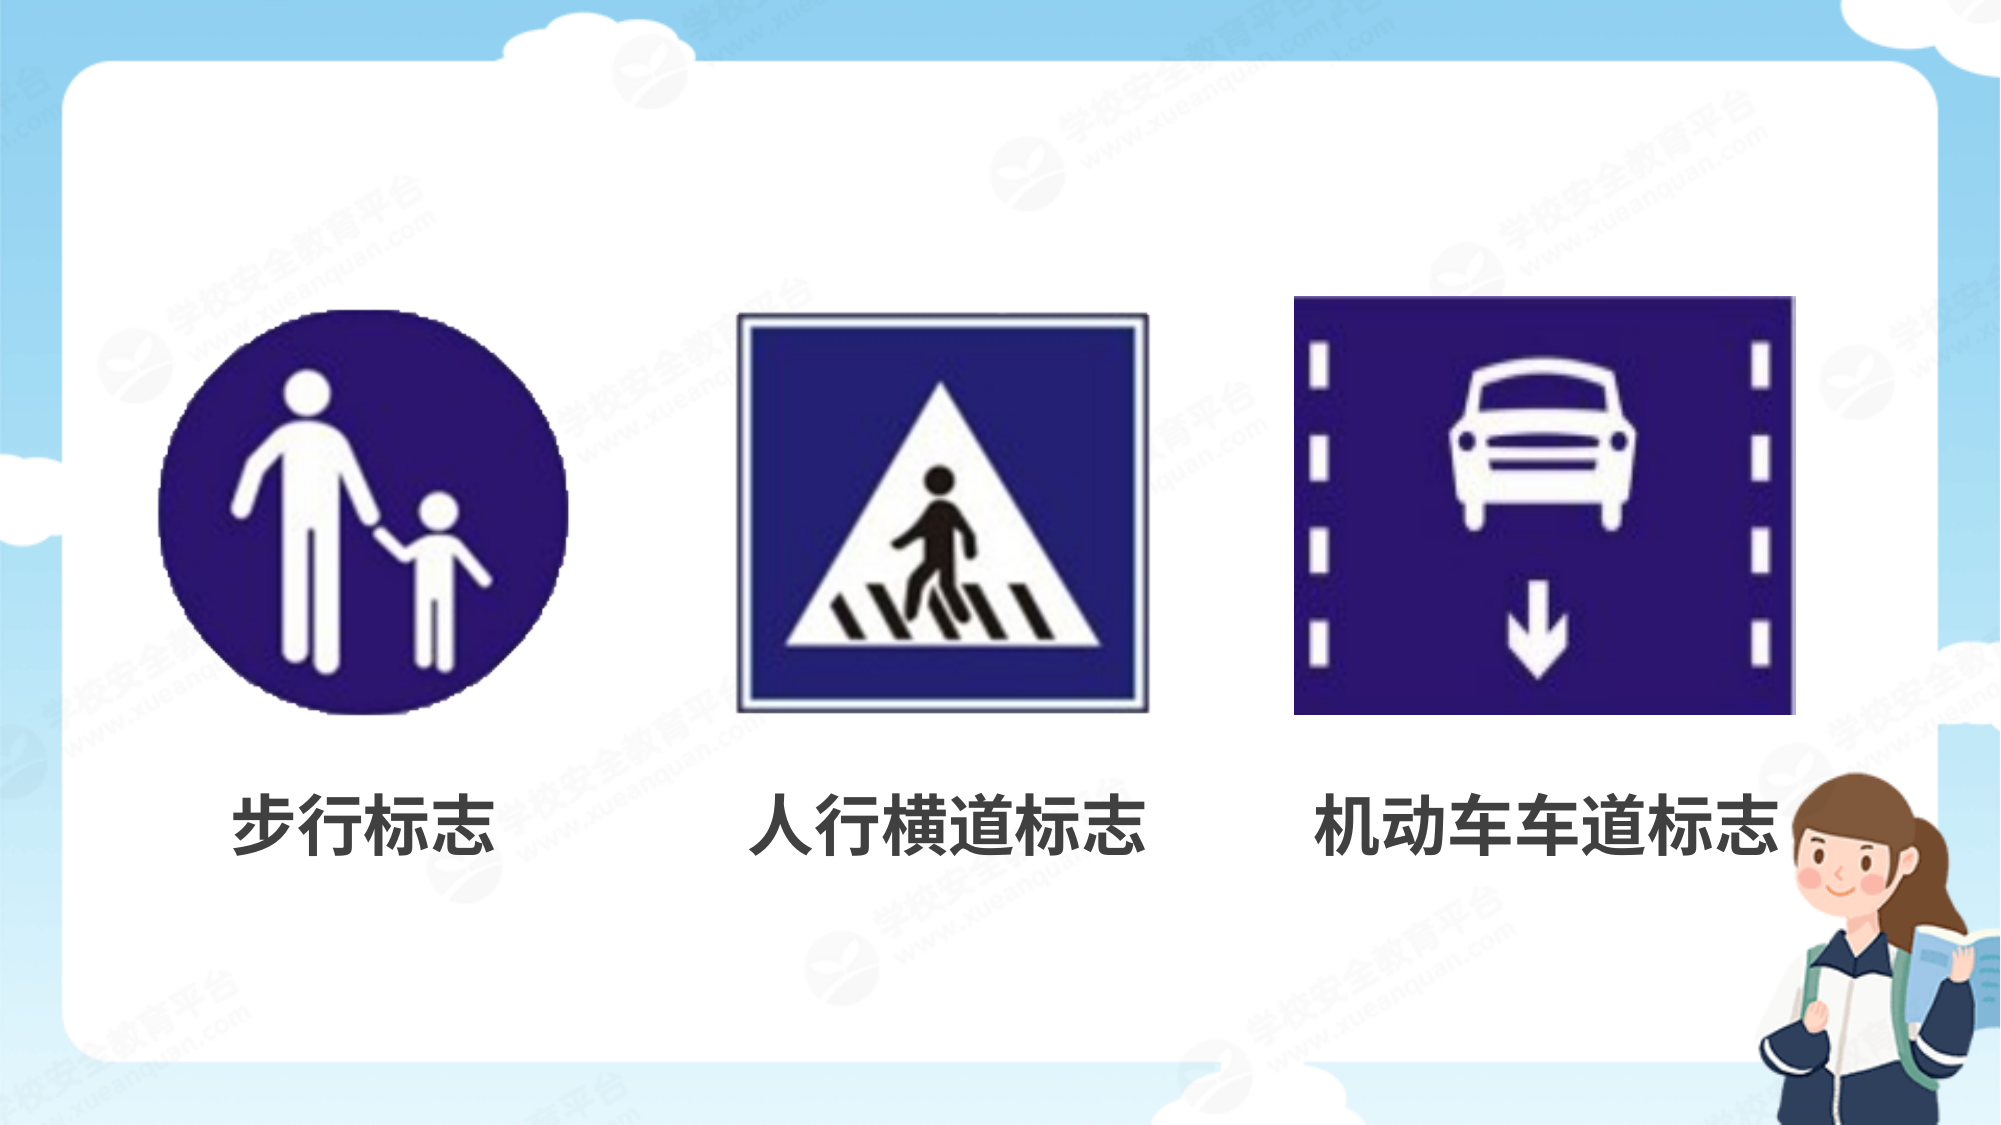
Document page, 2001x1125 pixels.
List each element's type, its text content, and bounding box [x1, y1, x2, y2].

text_box 机动车车道标志 [1299, 776, 1796, 872]
picture [0, 0, 2001, 1125]
text_box 步行标志 [215, 776, 513, 872]
text_box 人行横道标志 [733, 776, 1164, 872]
